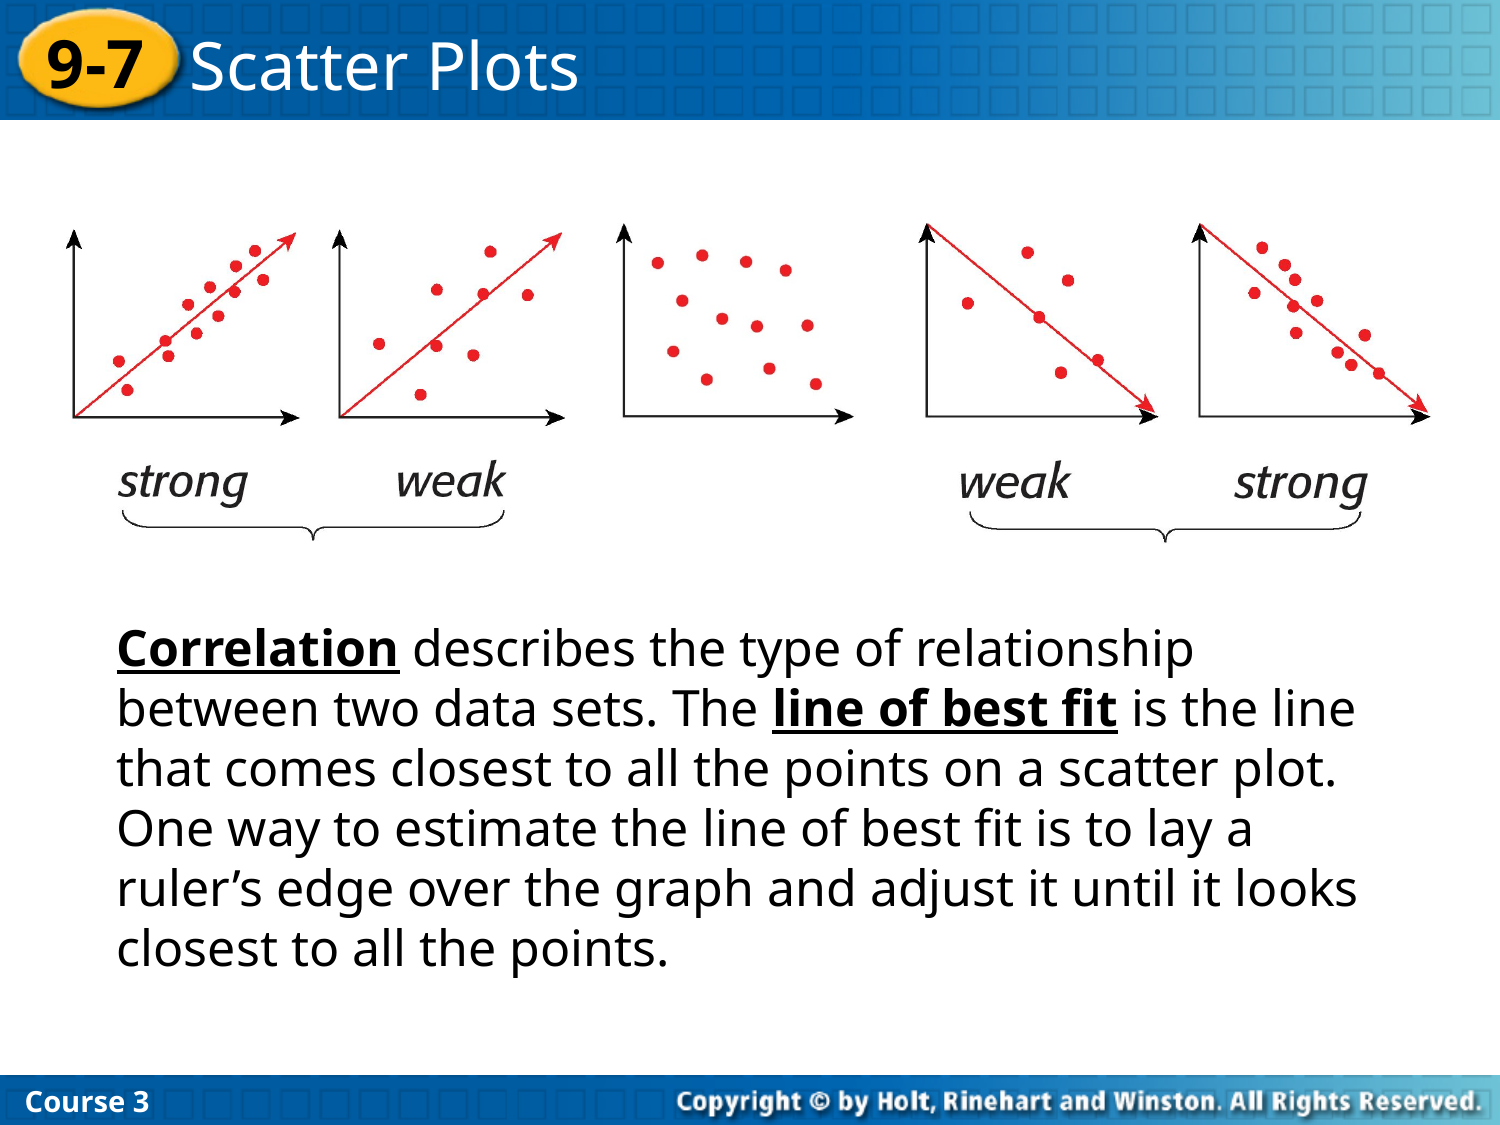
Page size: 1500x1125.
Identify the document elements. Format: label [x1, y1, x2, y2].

picture [913, 214, 1433, 544]
picture [62, 214, 573, 543]
text_box [0, 0, 1500, 1125]
picture [610, 217, 857, 427]
